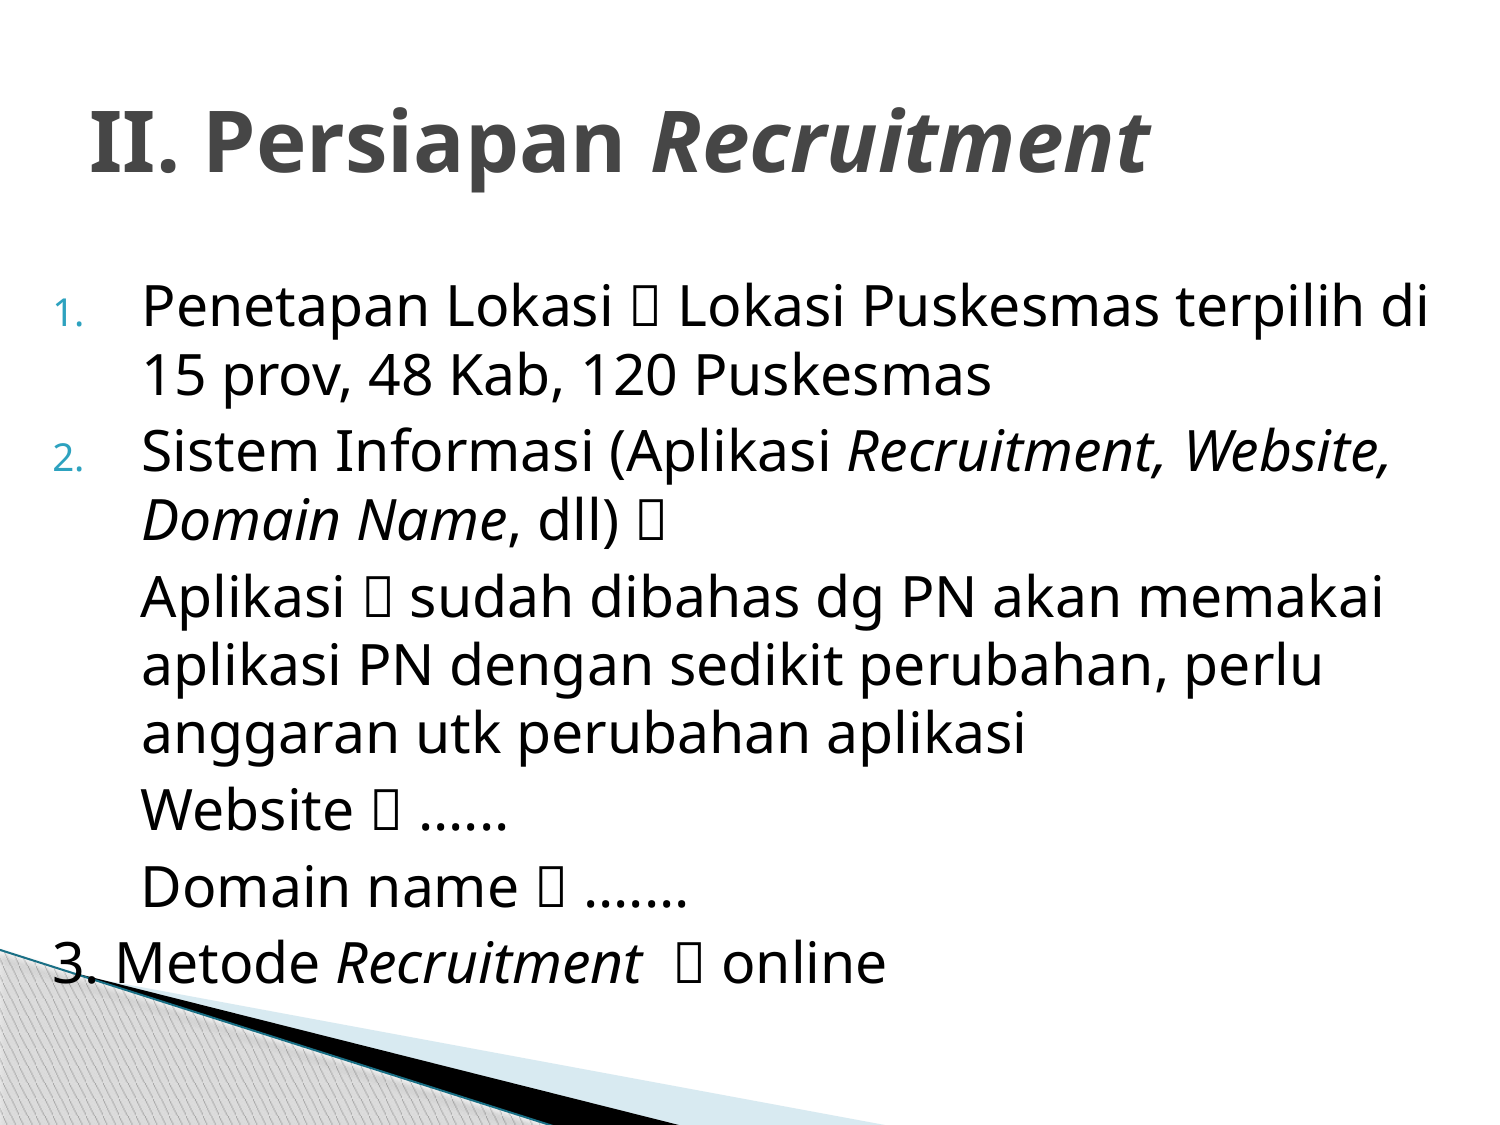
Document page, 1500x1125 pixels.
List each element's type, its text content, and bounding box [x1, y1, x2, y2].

title II. Persiapan Recruitment [75, 45, 1425, 233]
list Penetapan Lokasi  Lokasi Puskesmas terpilih di 15 prov, 48 Kab, 120 Puskesmas Sistem Informasi (Aplikasi Recruitment, Website, Domain Name, dll)  Aplikasi  sudah dibahas dg PN akan memakai aplikasi PN dengan sedikit perubahan, perlu anggaran utk perubahan aplikasi Website  ...... Domain name  ....... 3. Metode Recruitment  online [37, 262, 1463, 1005]
